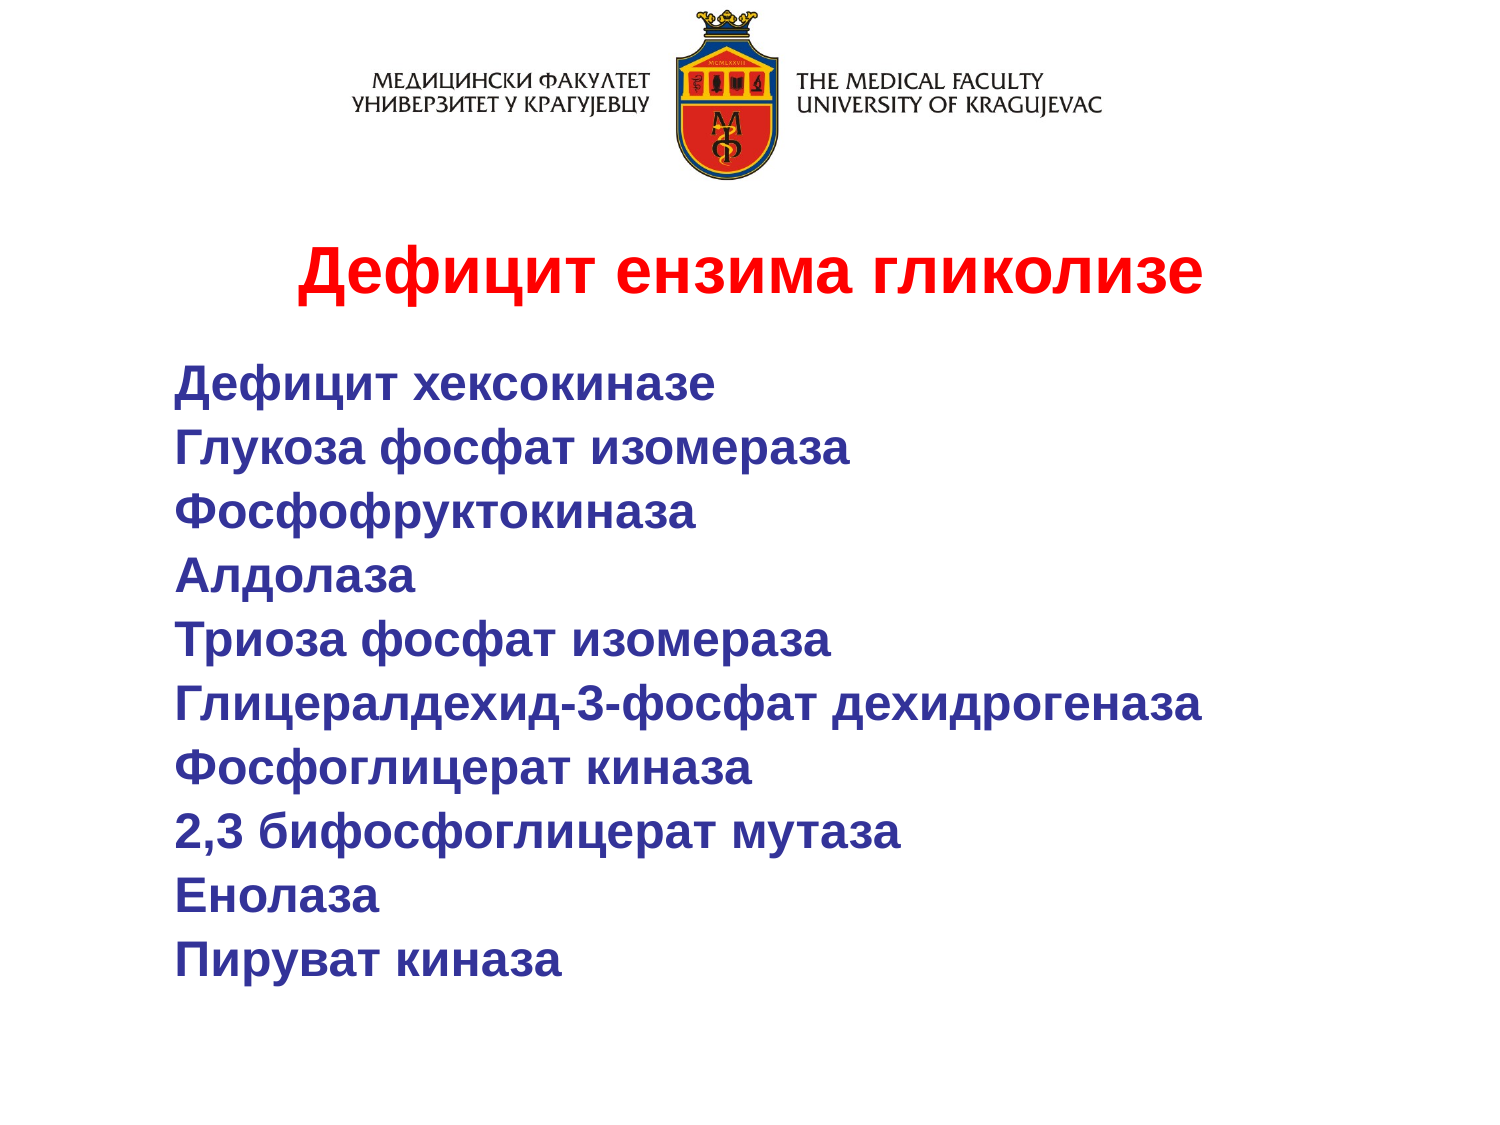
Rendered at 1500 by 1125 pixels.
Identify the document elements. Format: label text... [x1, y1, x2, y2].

title Дефицит ензима гликолизе [76, 172, 1428, 361]
picture [328, 0, 1125, 172]
list Дефицит хексокиназе Глукоза фосфат изомераза Фосфофруктокиназа Алдолаза Триоза фосфат изомераза Глицералдехид-3-фосфат дехидрогеназа Фосфоглицерат киназа 2,3 бифосфоглицерат мутаза Енолаза Пируват киназа [159, 349, 1306, 1097]
